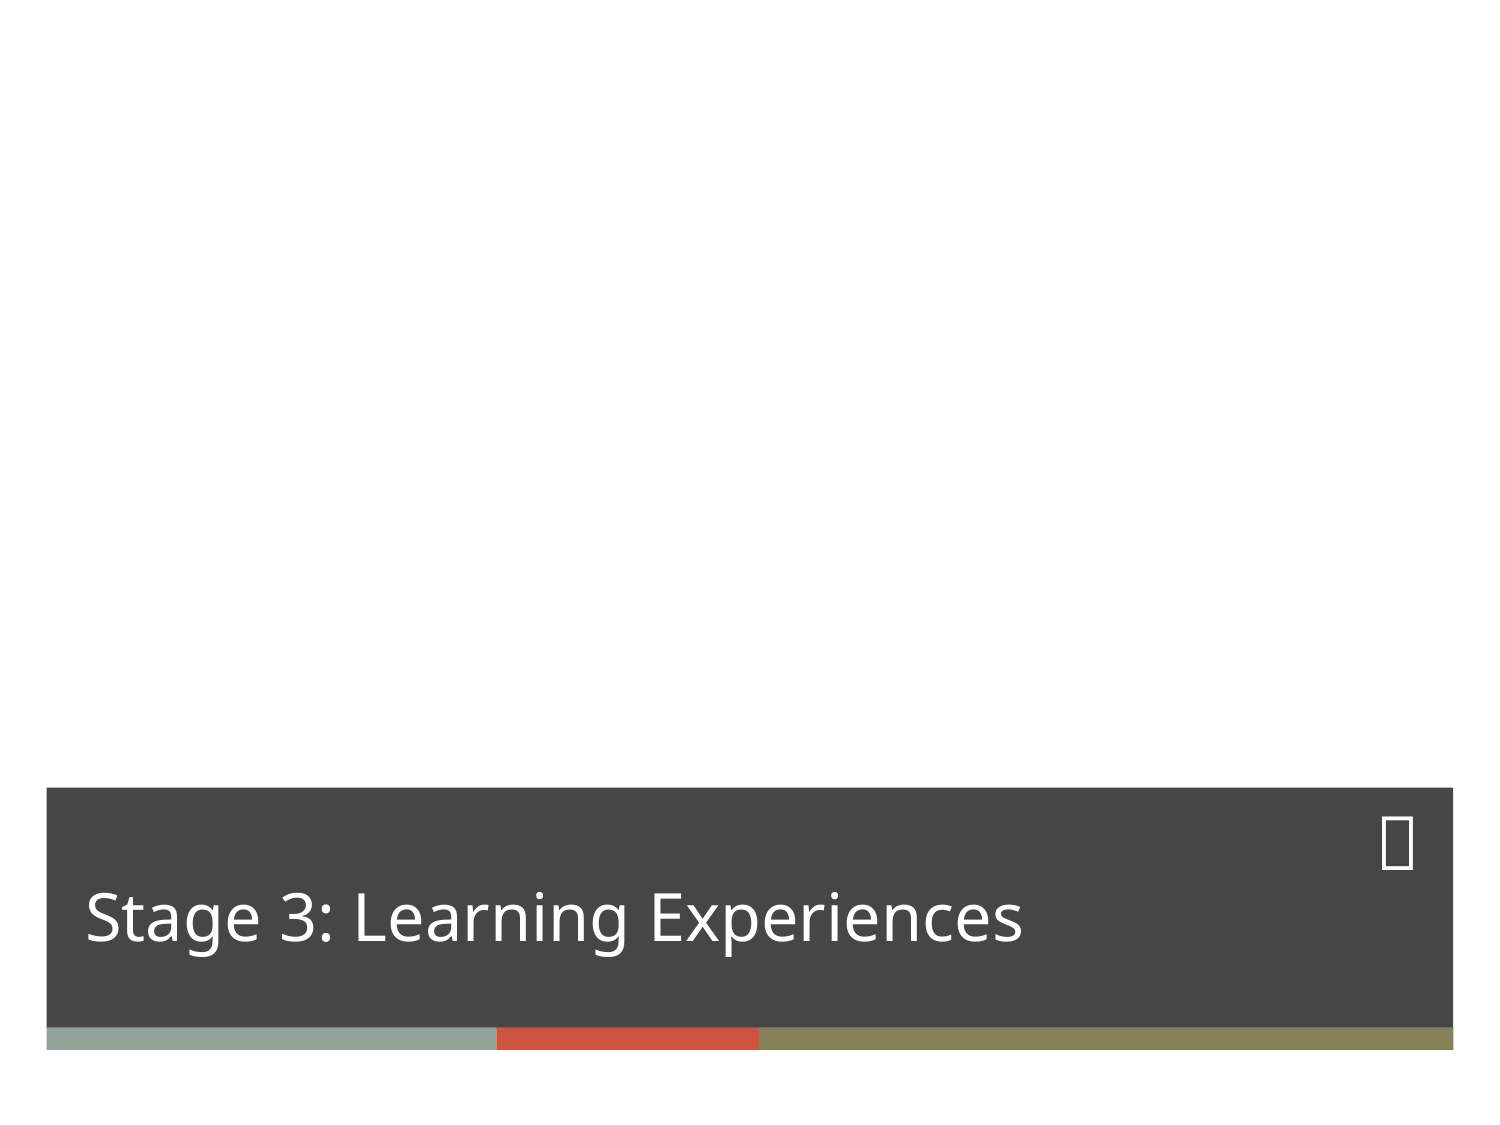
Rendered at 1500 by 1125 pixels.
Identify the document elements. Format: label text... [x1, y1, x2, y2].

title Stage 3: Learning Experiences [70, 789, 1346, 963]
